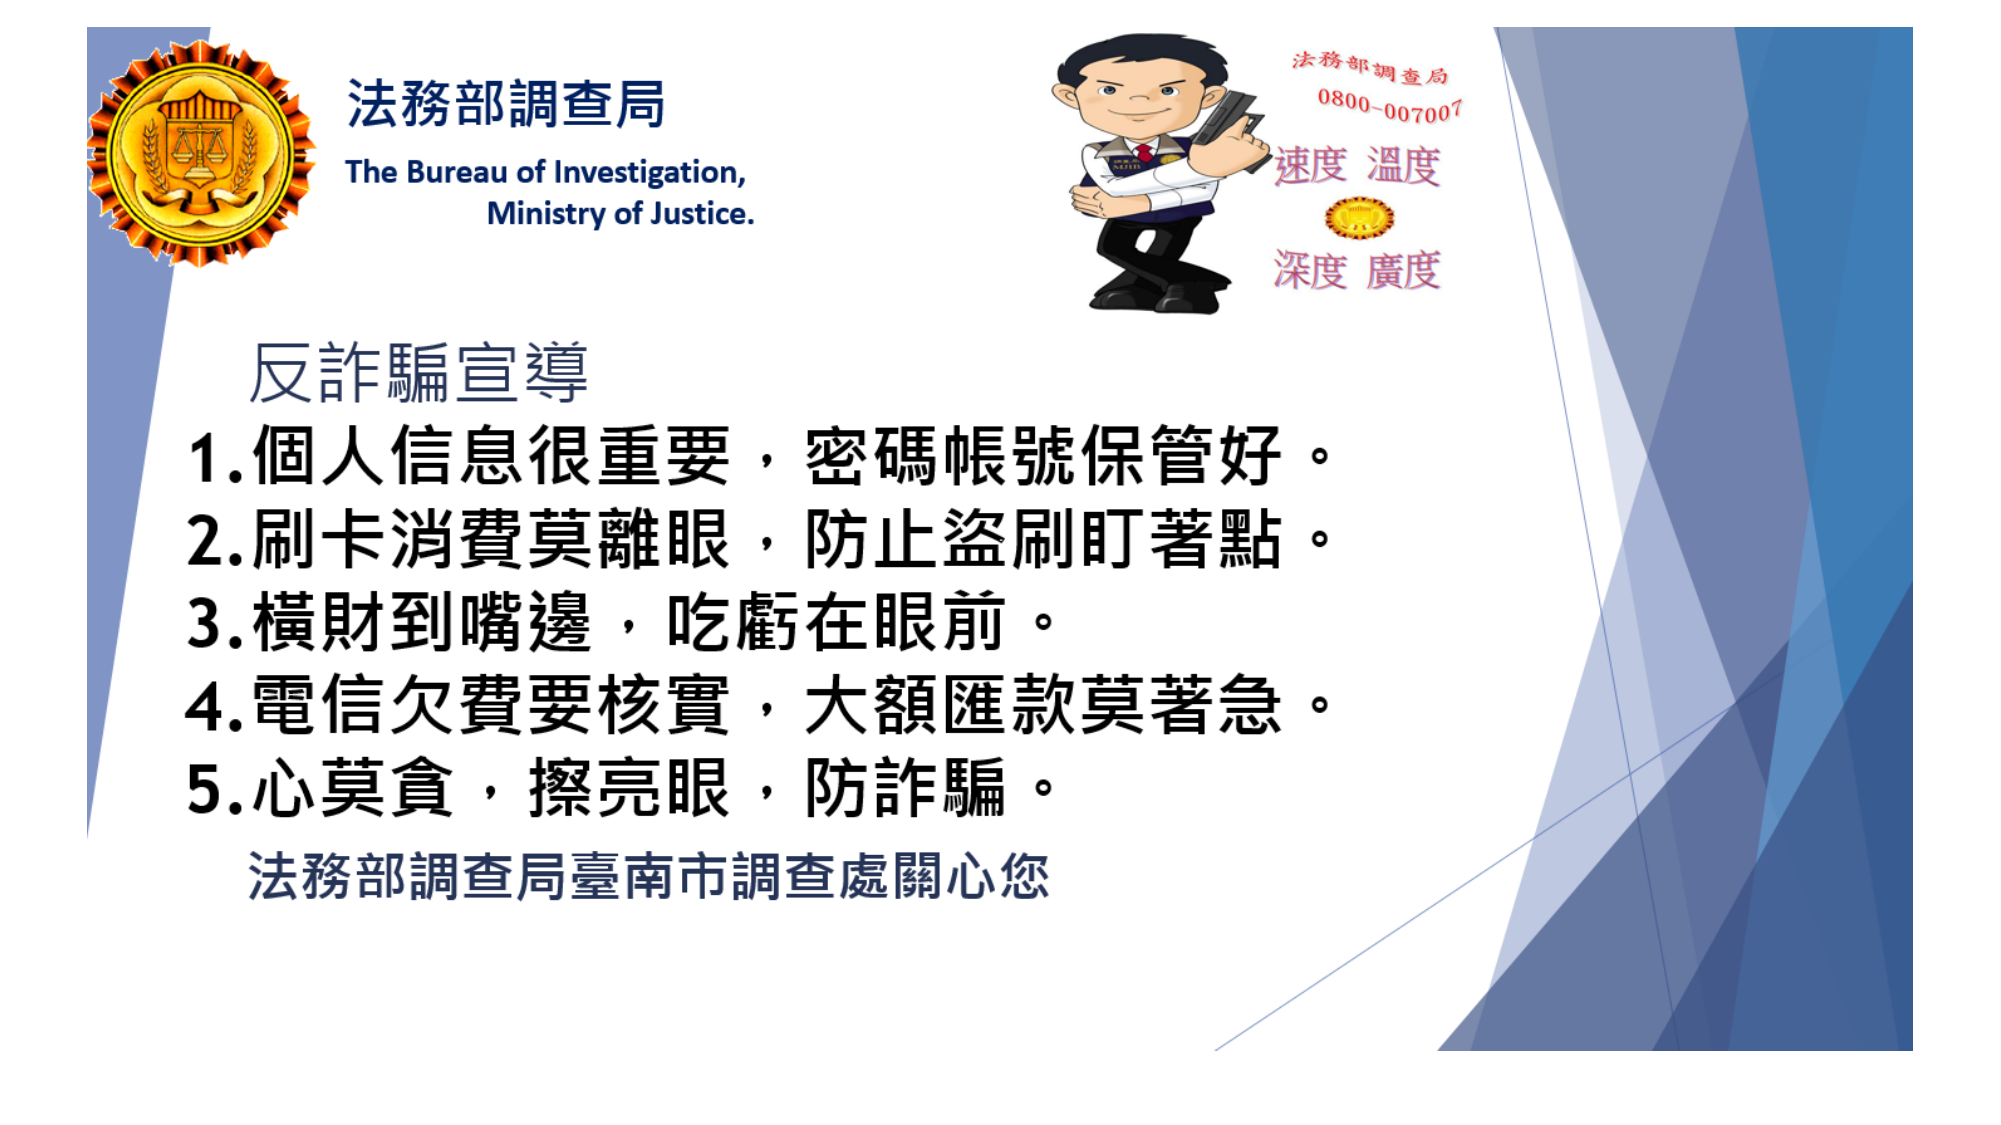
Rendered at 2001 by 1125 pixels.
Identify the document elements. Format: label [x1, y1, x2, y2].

list [87, 27, 1913, 1051]
